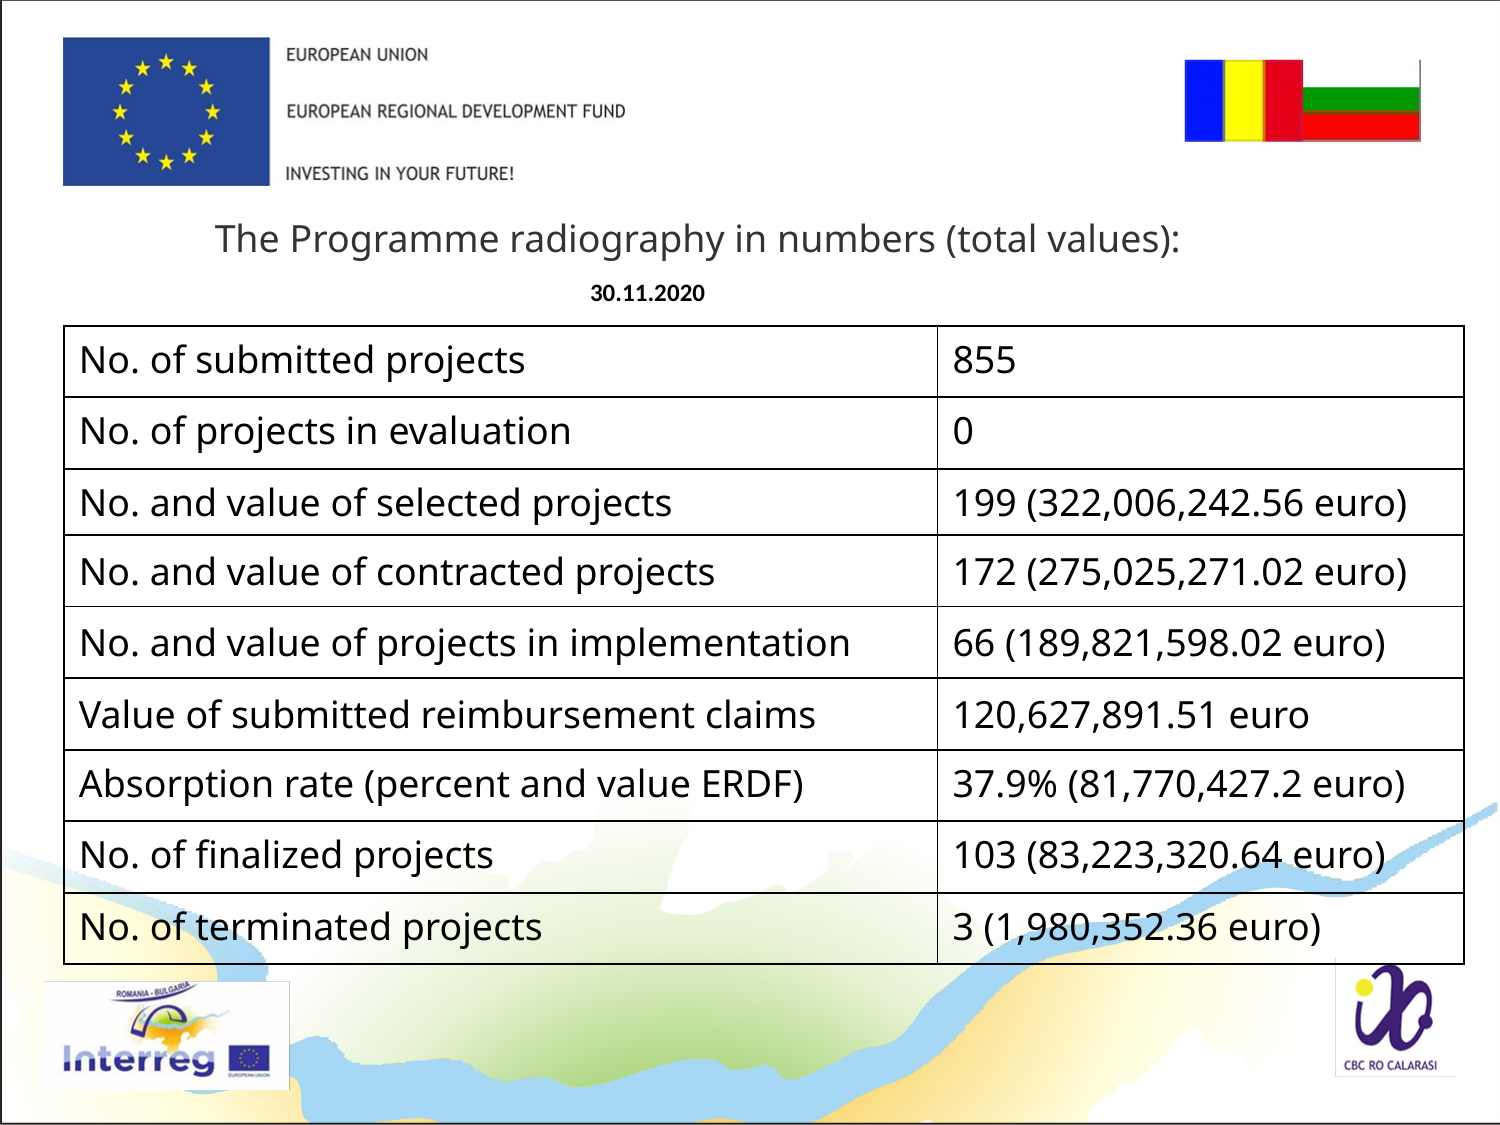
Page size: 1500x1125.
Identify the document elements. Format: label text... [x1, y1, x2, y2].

table_header No. of submitted projects [65, 327, 937, 396]
text_box The Programme radiography in numbers (total values): [199, 207, 1500, 268]
table_cell 37.9% (81,770,427.2 euro) [938, 751, 1463, 820]
table_cell 120,627,891.51 euro [938, 679, 1463, 749]
table_cell 199 (322,006,242.56 euro) [938, 470, 1463, 534]
table_cell 0 [938, 398, 1463, 468]
table_cell No. of terminated projects [65, 894, 937, 956]
picture [0, 0, 1500, 1125]
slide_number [575, 261, 925, 322]
table_header 855 [938, 327, 1463, 396]
table_cell No. of finalized projects [65, 822, 937, 892]
table_cell Absorption rate (percent and value ERDF) [65, 751, 937, 820]
table_cell No. and value of projects in implementation [65, 607, 937, 677]
table_cell Value of submitted reimbursement claims [65, 679, 937, 749]
table_cell 66 (189,821,598.02 euro) [938, 607, 1463, 677]
list [74, 219, 1426, 325]
table_cell No. and value of contracted projects [65, 536, 937, 606]
table_cell 172 (275,025,271.02 euro) [938, 536, 1463, 606]
table_cell 103 (83,223,320.64 euro) [938, 822, 1463, 892]
table_cell No. and value of selected projects [65, 470, 937, 534]
table_cell No. of projects in evaluation [65, 398, 937, 468]
table_cell 3 (1,980,352.36 euro) [938, 894, 1463, 963]
